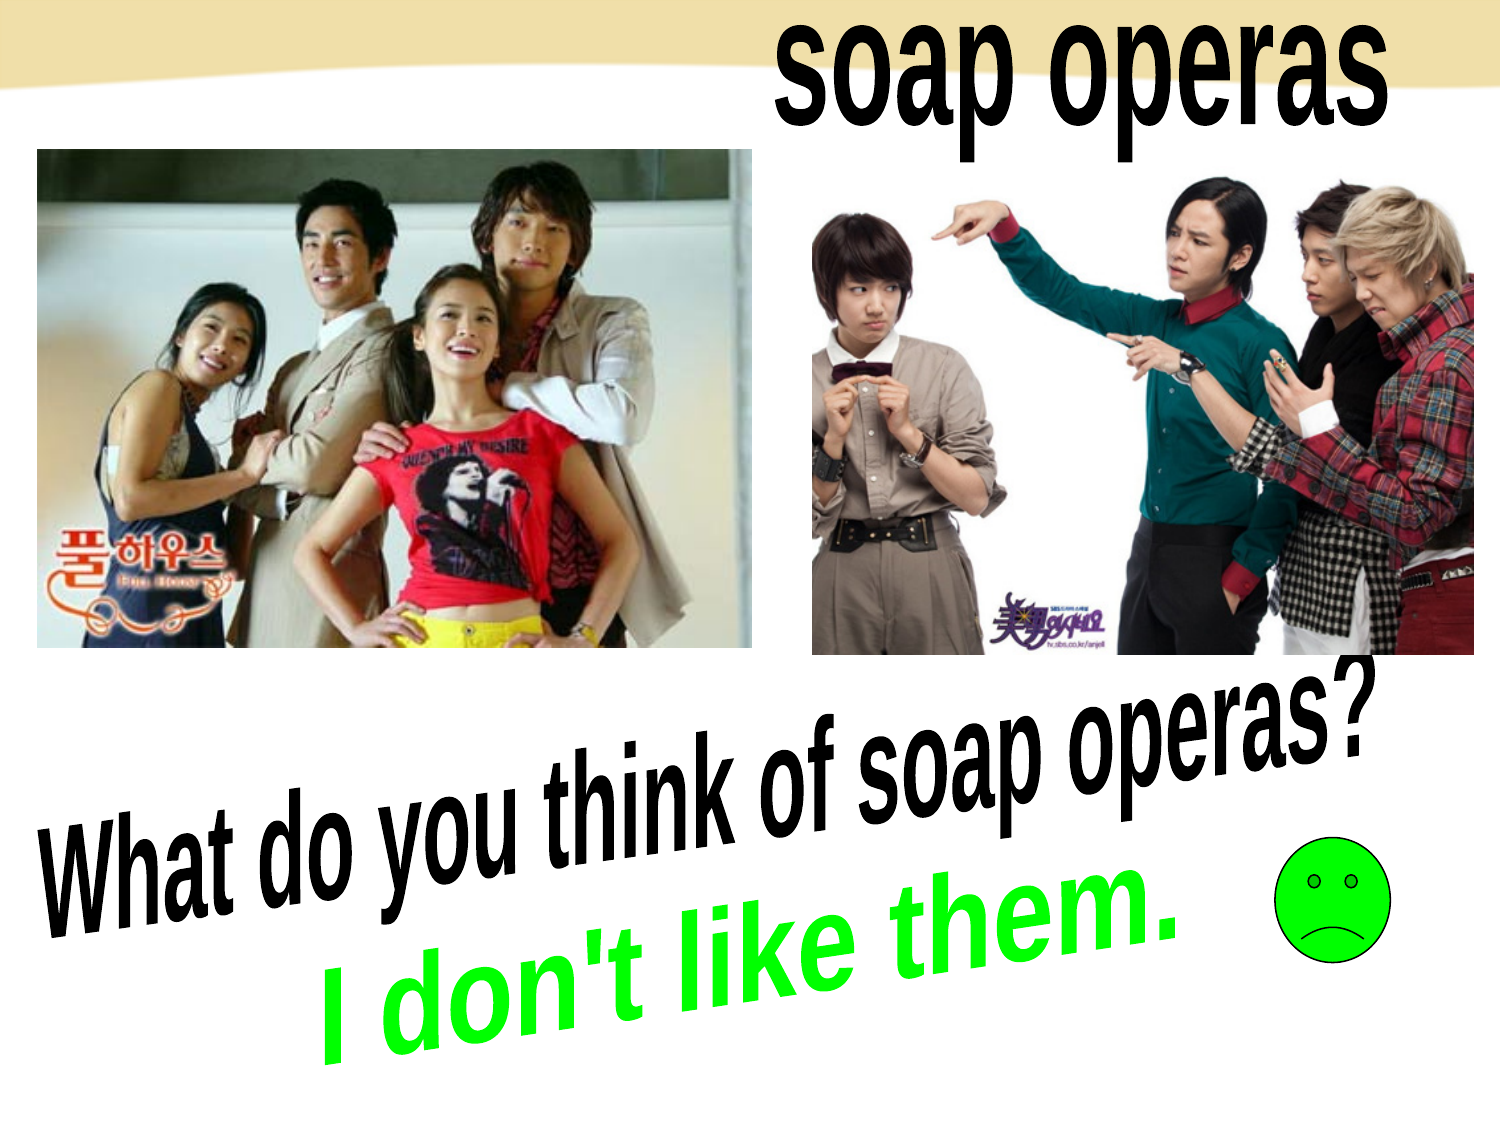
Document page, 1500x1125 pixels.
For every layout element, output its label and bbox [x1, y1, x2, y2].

picture [0, 0, 1500, 1125]
text_box [1274, 837, 1391, 963]
